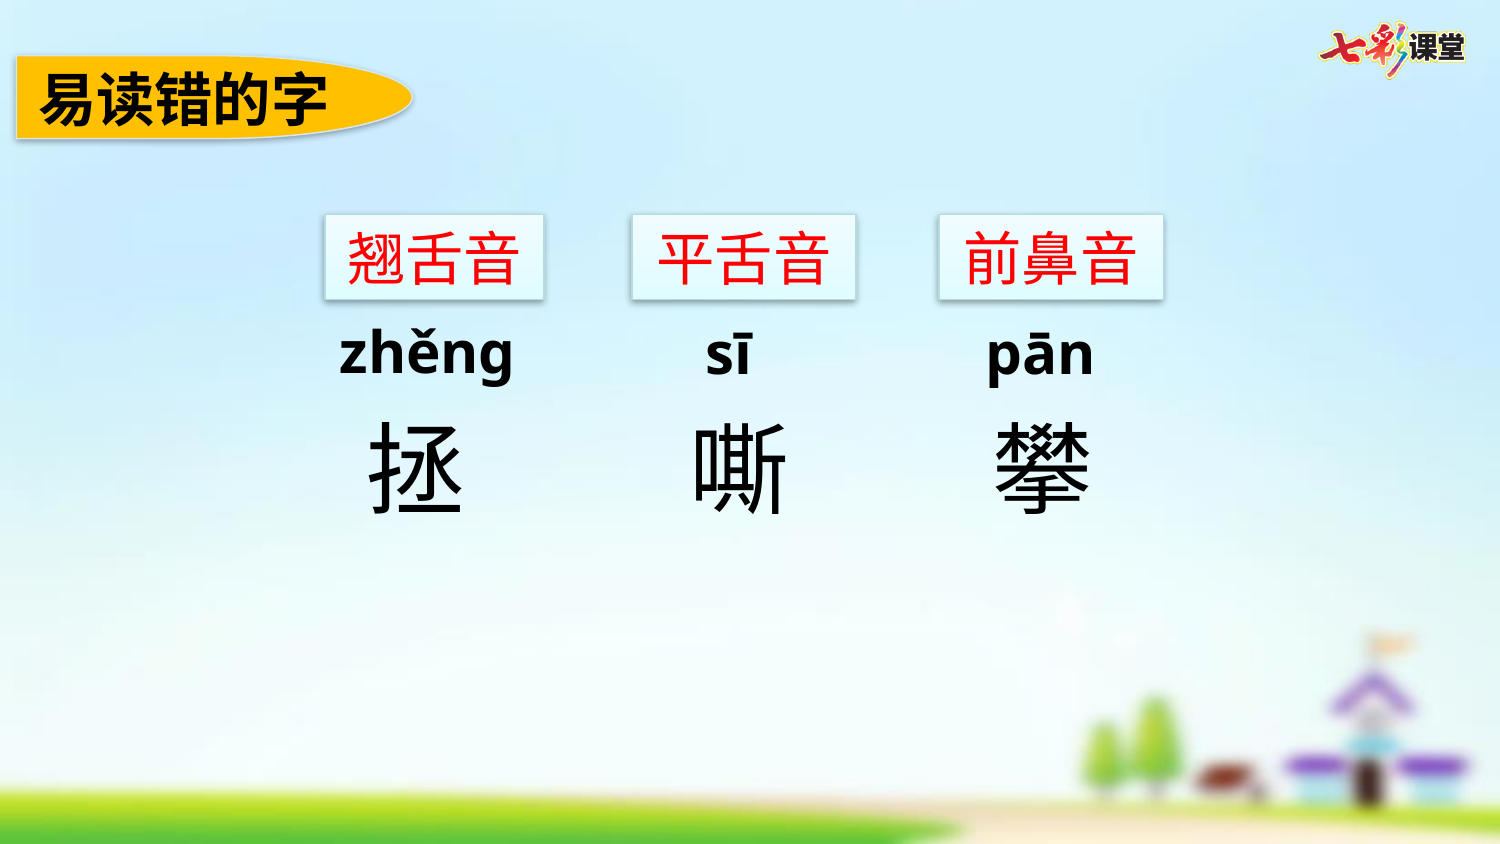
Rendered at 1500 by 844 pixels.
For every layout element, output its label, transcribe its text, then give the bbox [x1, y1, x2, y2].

text_box 前鼻音 [938, 214, 1164, 300]
text_box 拯 [350, 399, 480, 534]
text_box pān [970, 309, 1111, 394]
text_box 平舌音 [631, 214, 857, 300]
text_box zhěng [324, 307, 546, 393]
picture [0, 0, 1500, 844]
text_box 嘶 [674, 399, 805, 534]
text_box 翘舌音 [324, 214, 545, 300]
text_box 攀 [977, 399, 1108, 534]
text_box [0, 55, 413, 140]
text_box sī [690, 309, 839, 394]
